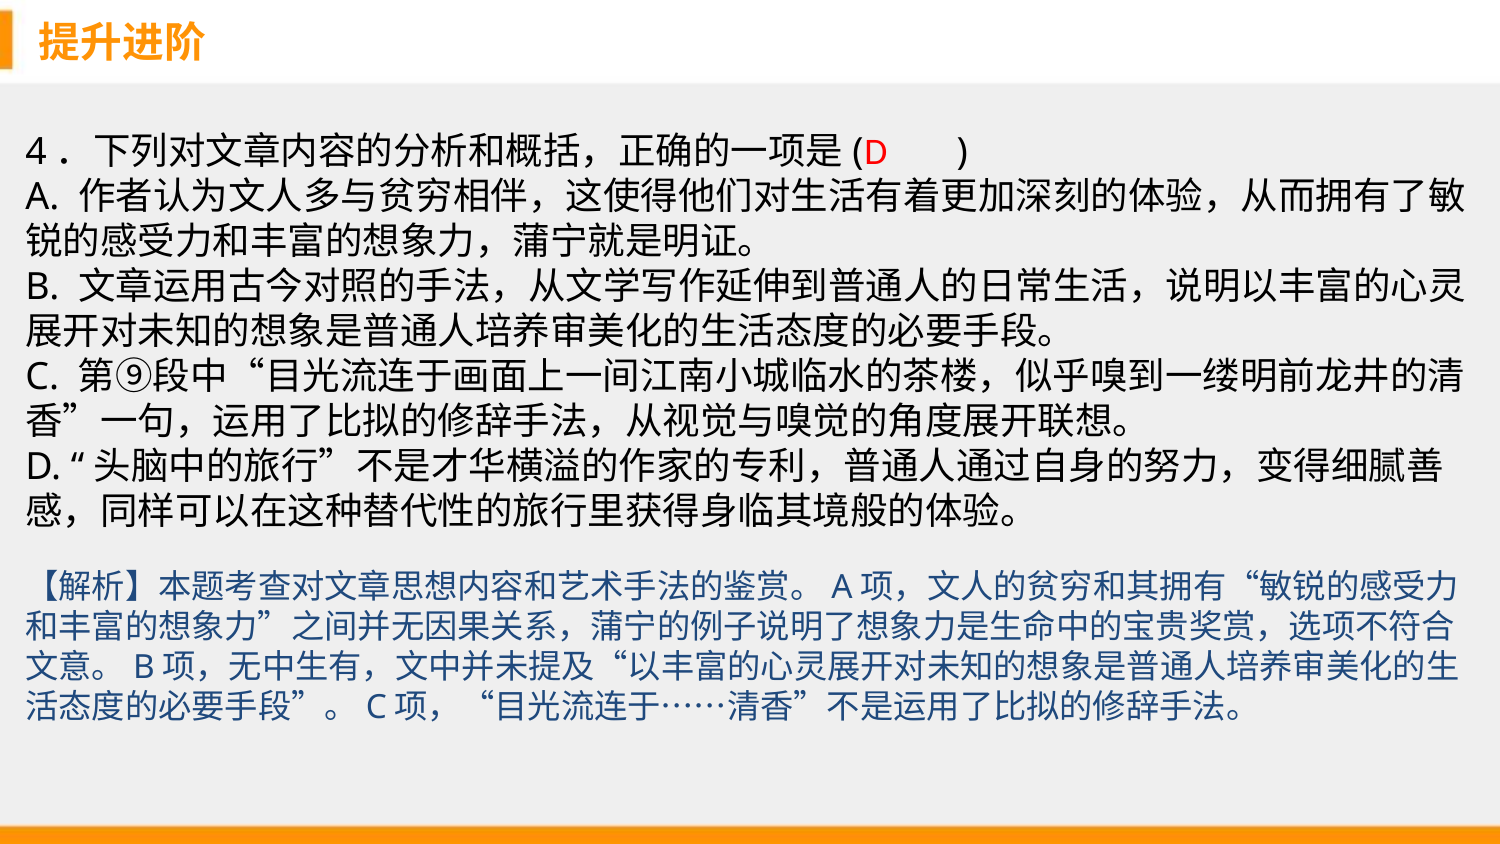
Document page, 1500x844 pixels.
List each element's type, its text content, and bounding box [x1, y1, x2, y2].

text_box 【解析】本题考查对文章思想内容和艺术手法的鉴赏。A项，文人的贫穷和其拥有“敏锐的感受力和丰富的想象力”之间并无因果关系，蒲宁的例子说明了想象力是生命中的宝贵奖赏，选项不符合文意。B项，无中生有，文中并未提及“以丰富的心灵展开对未知的想象是普通人培养审美化的生活态度的必要手段”。C项，“目光流连于……清香”不是运用了比拟的修辞手法。 [10, 558, 1490, 733]
text_box D [849, 119, 914, 180]
text_box 4．下列对文章内容的分析和概括，正确的一项是( ) A. 作者认为文人多与贫穷相伴，这使得他们对生活有着更加深刻的体验，从而拥有了敏锐的感受力和丰富的想象力，蒲宁就是明证。 B. 文章运用古今对照的手法，从文学写作延伸到普通人的日常生活，说明以丰富的心灵展开对未知的想象是普通人培养审美化的生活态度的必要手段。 C. 第⑨段中“目光流连于画面上一间江南小城临水的茶楼，似乎嗅到一缕明前龙井的清香”一句，运用了比拟的修辞手法，从视觉与嗅觉的角度展开联想。 D. “头脑中的旅行”不是才华横溢的作家的专利，普通人通过自身的努力，变得细腻善感，同样可以在这种替代性的旅行里获得身临其境般的体验。 [10, 119, 1490, 540]
text_box 提升进阶 [23, 1, 804, 81]
picture [0, 0, 1500, 844]
